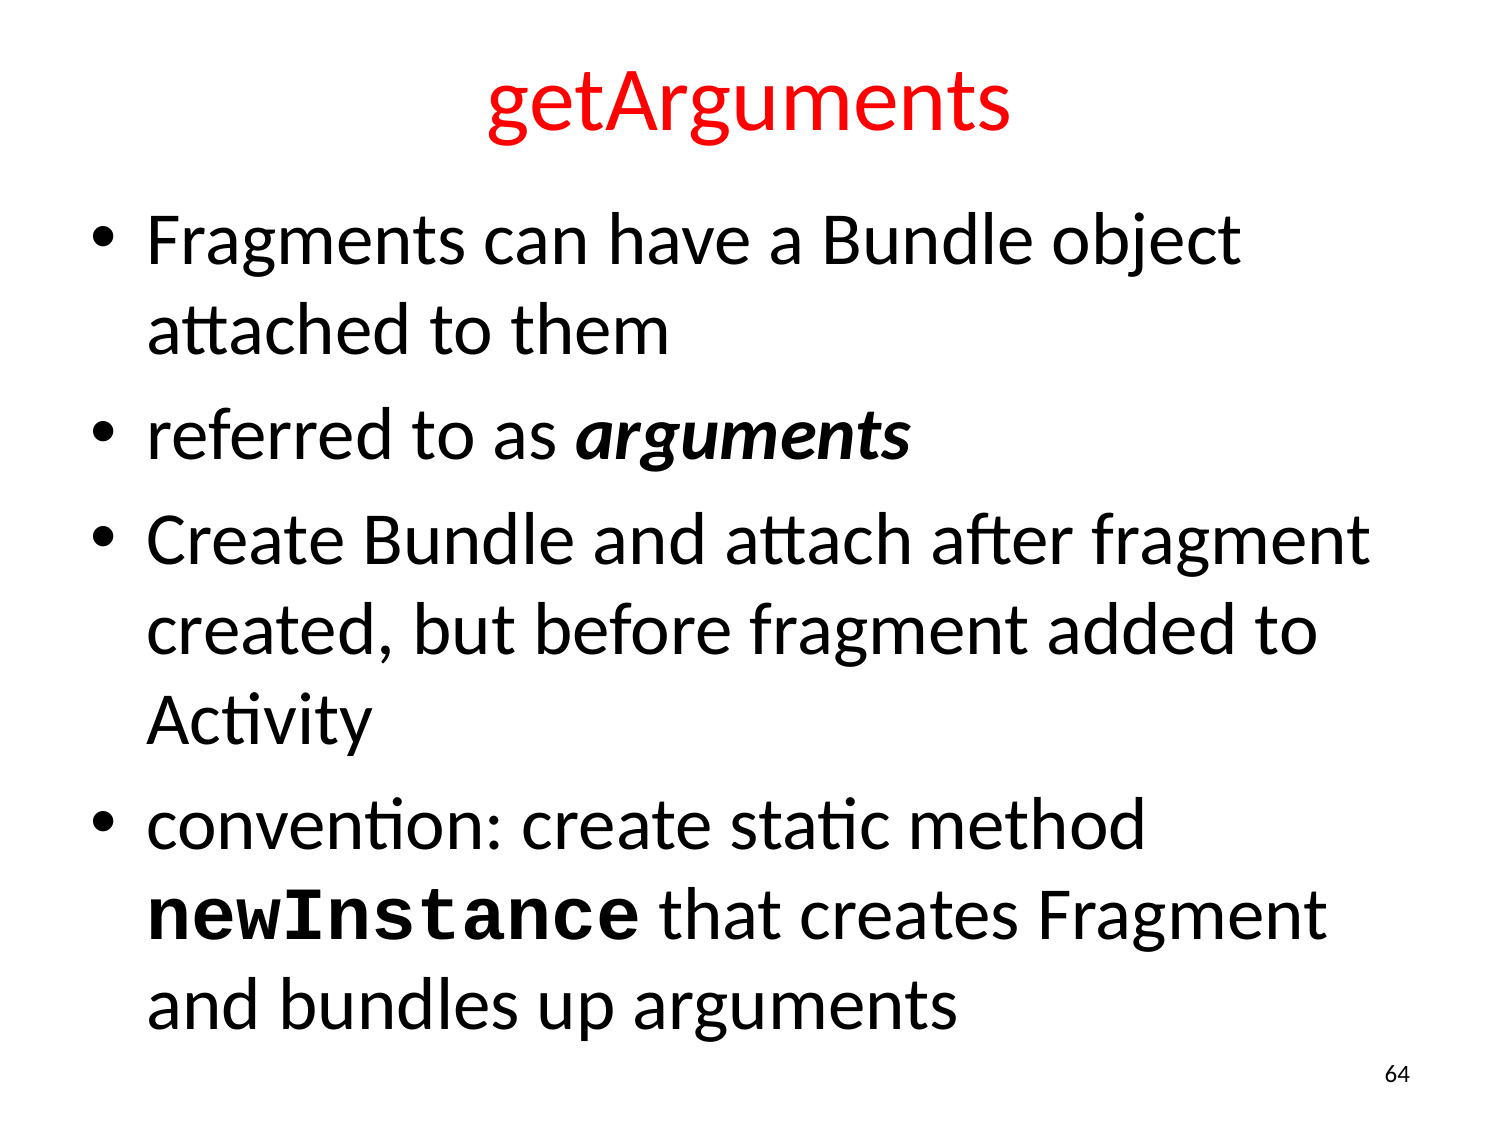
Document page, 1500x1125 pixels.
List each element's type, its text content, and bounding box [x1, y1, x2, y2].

slide_number 64 [1074, 1042, 1425, 1103]
title getArguments [75, 0, 1425, 182]
list Fragments can have a Bundle object attached to them referred to as arguments Create Bundle and attach after fragment created, but before fragment added to Activity convention: create static method newInstance that creates Fragment and bundles up arguments [75, 182, 1425, 1113]
